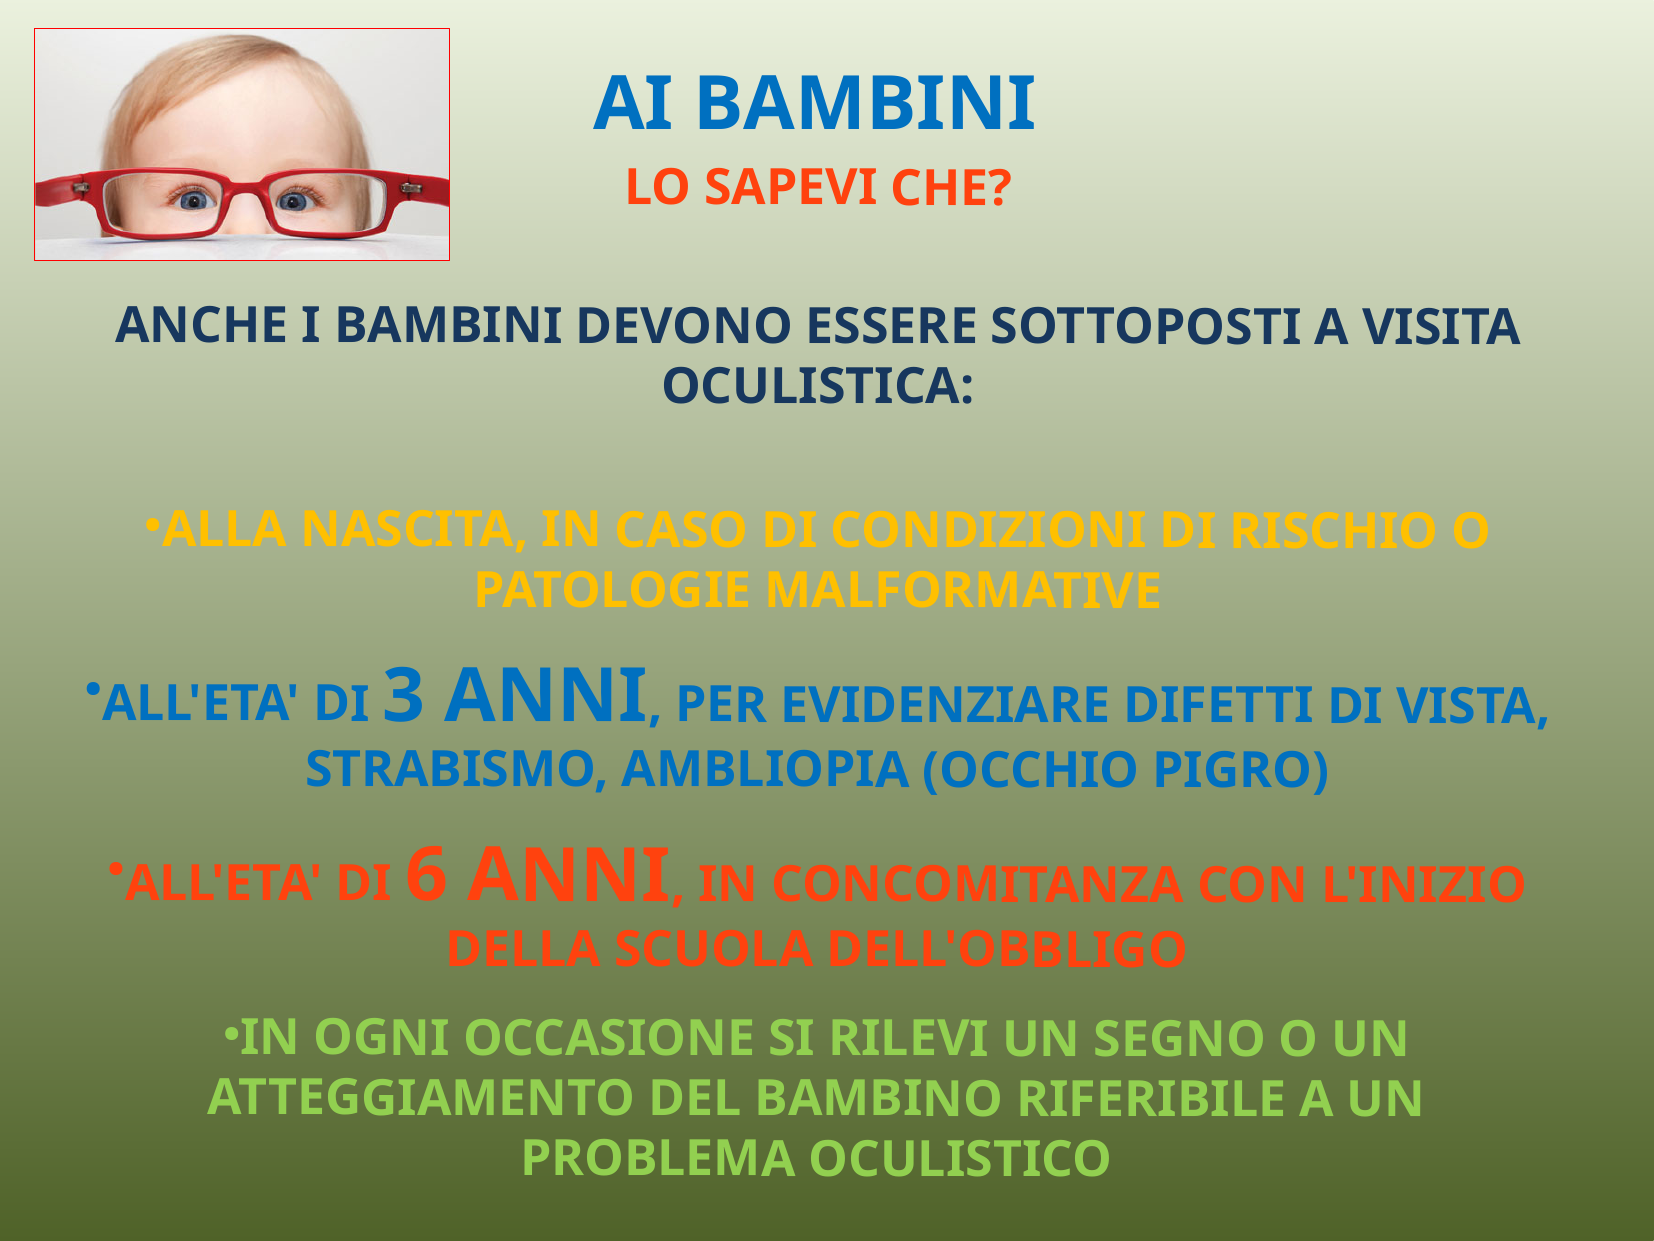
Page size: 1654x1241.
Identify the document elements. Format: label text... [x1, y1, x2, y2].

title AI BAMBINI [70, 0, 1559, 203]
subtitle LO SAPEVI CHE? ANCHE I BAMBINI DEVONO ESSERE SOTTOPOSTI A VISITA OCULISTICA: ALLA NASCITA, IN CASO DI CONDIZIONI DI RISCHIO O PATOLOGIE MALFORMATIVE ALL'ETA' DI 3 ANNI, PER EVIDENZIARE DIFETTI DI VISTA, STRABISMO, AMBLIOPIA (OCCHIO PIGRO) ALL'ETA' DI 6 ANNI, IN CONCOMITANZA CON L'INIZIO DELLA SCUOLA DELL'OBBLIGO IN OGNI OCCASIONE SI RILEVI UN SEGNO O UN ATTEGGIAMENTO DEL BAMBINO RIFERIBILE A UN PROBLEMA OCULISTICO [82, 154, 1553, 1189]
picture [35, 29, 449, 261]
